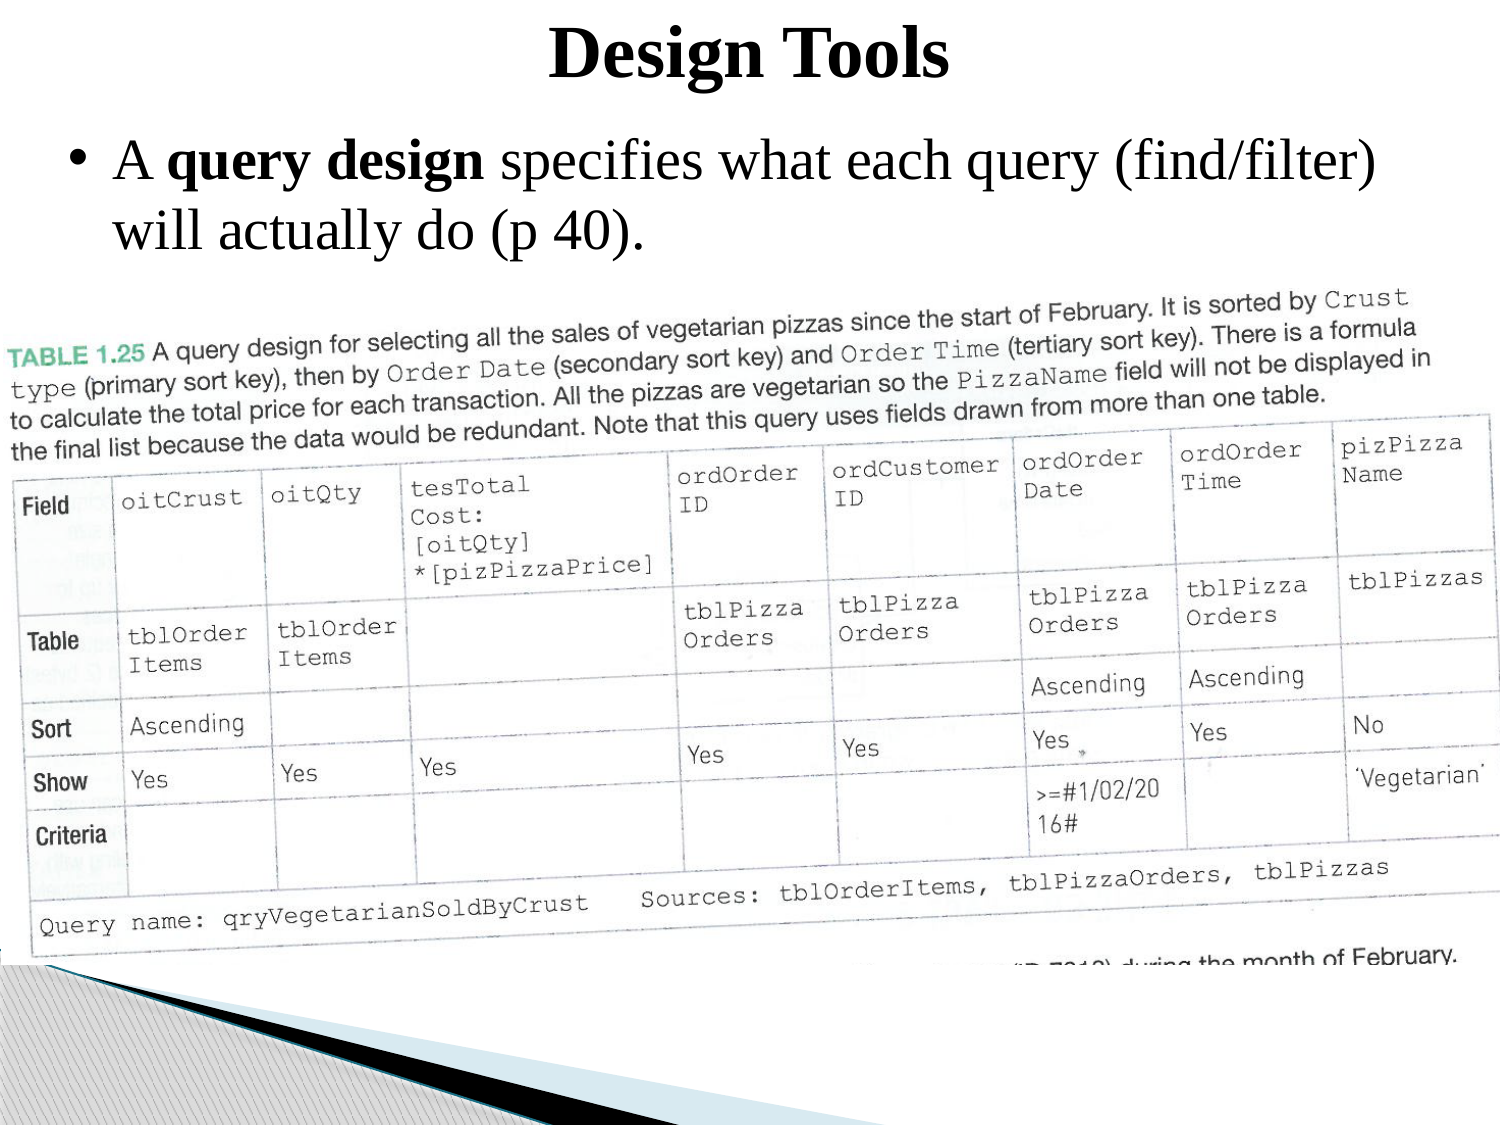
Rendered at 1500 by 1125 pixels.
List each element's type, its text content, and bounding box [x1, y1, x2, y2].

text_box A query design specifies what each query (find/filter) will actually do (p 40). [53, 976, 1471, 1062]
picture [1, 288, 1500, 965]
text_box Design Tools [41, 0, 1459, 101]
text_box A query design specifies what each query (find/filter) will actually do (p 40). [53, 113, 1471, 288]
